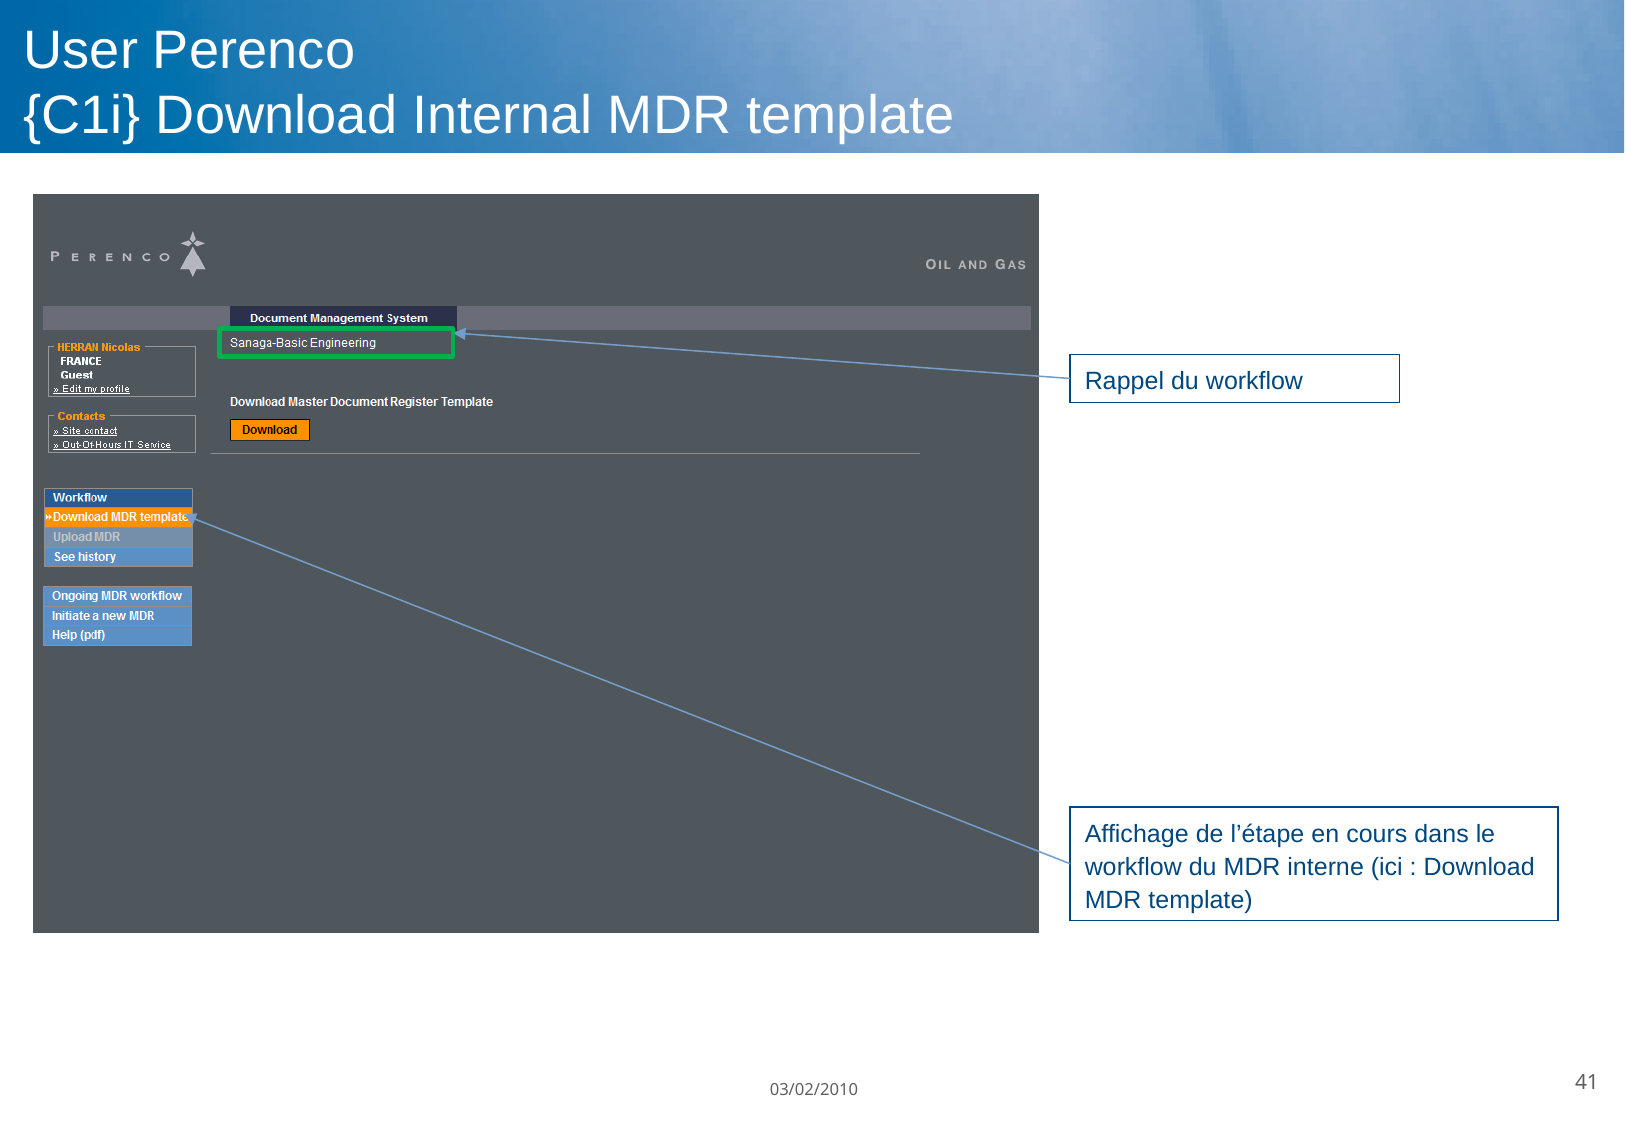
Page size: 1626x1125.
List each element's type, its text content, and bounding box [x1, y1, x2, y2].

text_box Affichage de l’étape en cours dans le workflow du MDR interne (ici : Download MDR template) [1070, 807, 1558, 921]
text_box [183, 514, 1071, 864]
slide_number 41 [13, 1060, 1615, 1104]
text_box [452, 332, 1071, 378]
picture [33, 194, 1040, 933]
text_box Rappel du workflow [1070, 354, 1400, 403]
title User Perenco {C1i} Download Internal MDR template [0, 0, 1625, 153]
footer 03/02/2010 [14, 1070, 1615, 1104]
